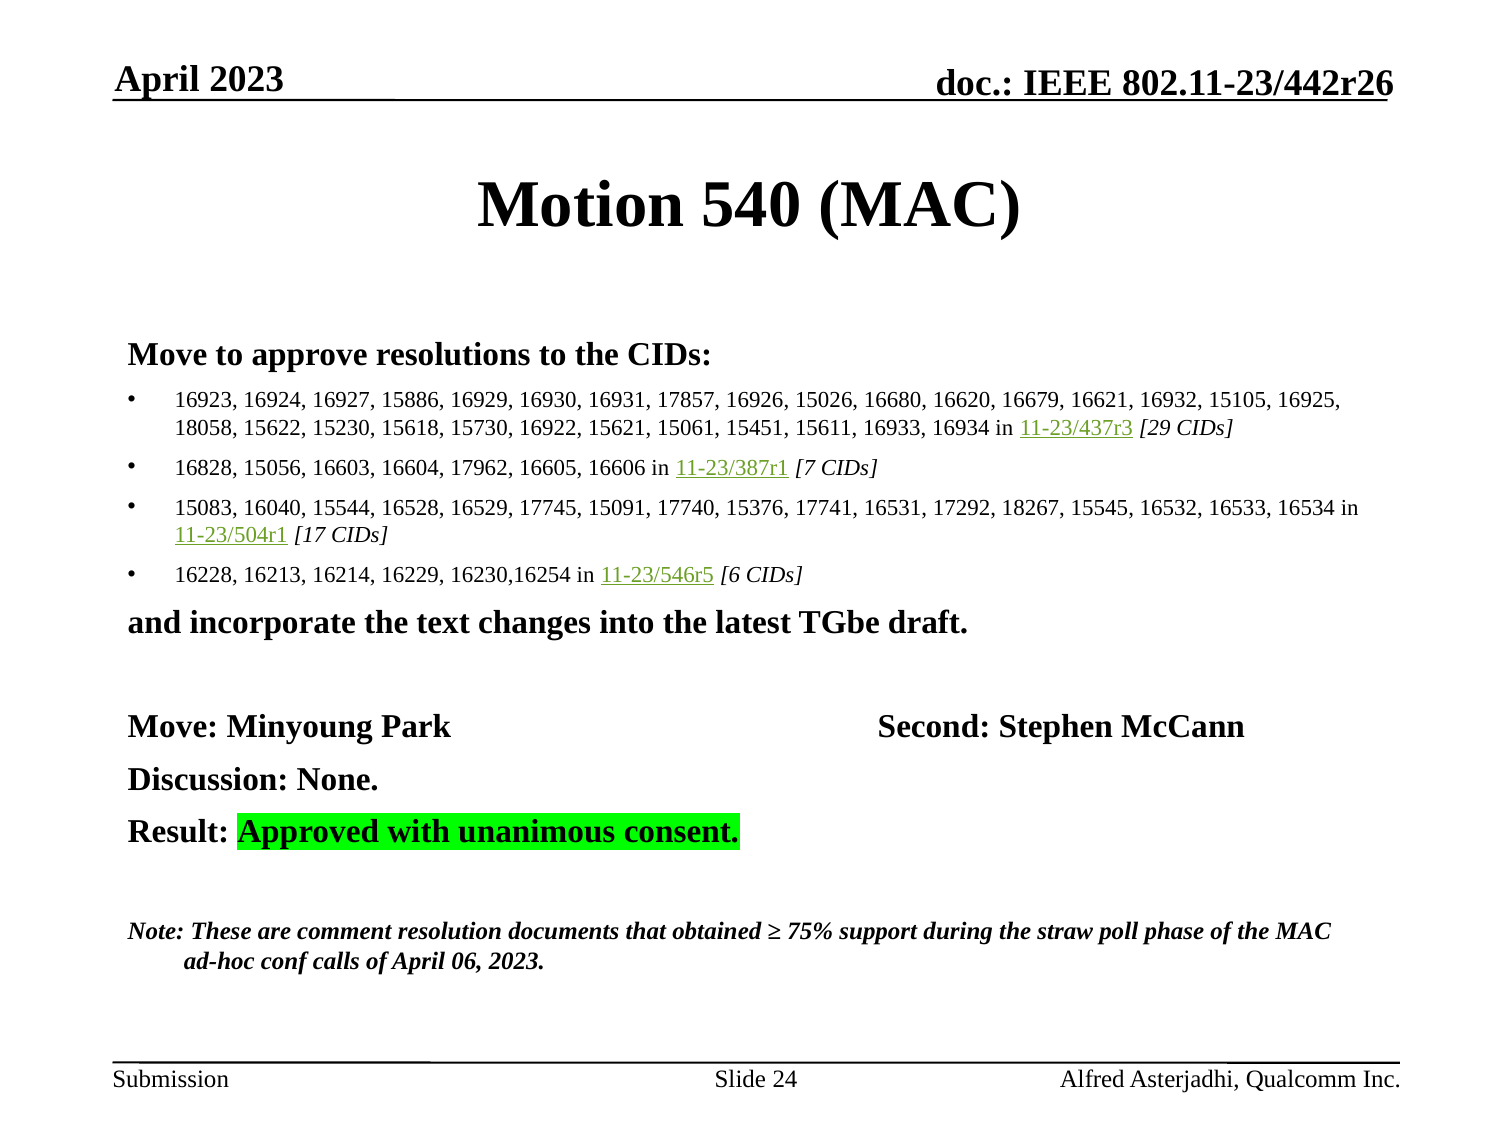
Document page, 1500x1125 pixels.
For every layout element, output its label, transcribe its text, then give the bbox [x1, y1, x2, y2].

title Motion 540 (MAC) [112, 112, 1388, 288]
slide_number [114, 54, 423, 100]
list Move to approve resolutions to the CIDs: 16923, 16924, 16927, 15886, 16929, 16930, 16931, 17857, 16926, 15026, 16680, 16620, 16679, 16621, 16932, 15105, 16925, 18058, 15622, 15230, 15618, 15730, 16922, 15621, 15061, 15451, 15611, 16933, 16934 in 11-23/437r3 [29 CIDs] 16828, 15056, 16603, 16604, 17962, 16605, 16606 in 11-23/387r1 [7 CIDs] 15083, 16040, 15544, 16528, 16529, 17745, 15091, 17740, 15376, 17741, 16531, 17292, 18267, 15545, 16532, 16533, 16534 in 11-23/504r1 [17 CIDs] 16228, 16213, 16214, 16229, 16230,16254 in 11-23/546r5 [6 CIDs] and incorporate the text changes into the latest TGbe draft. Move: Minyoung Park Second: Stephen McCann Discussion: None. Result: Approved with unanimous consent. Note: These are comment resolution documents that obtained ≥ 75% support during the straw poll phase of the MAC ad-hoc conf calls of April 06, 2023. [112, 324, 1388, 1063]
footer Alfred Asterjadhi, Qualcomm Inc. [878, 1061, 1402, 1093]
slide_number Slide 24 [712, 1061, 800, 1123]
